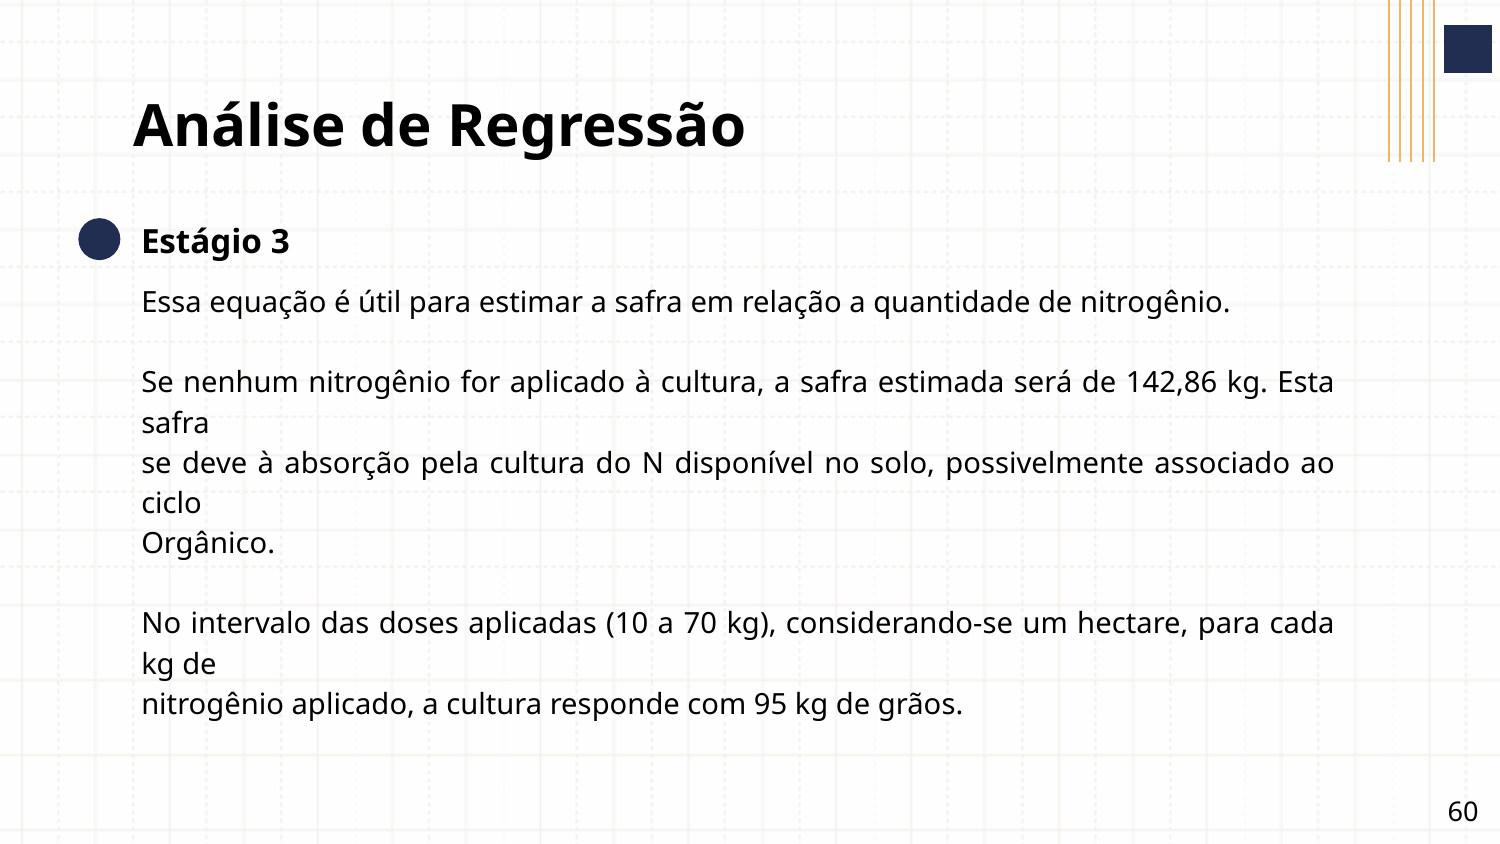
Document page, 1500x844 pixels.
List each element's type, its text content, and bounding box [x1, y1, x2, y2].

text_box Estágio 3 [126, 201, 604, 263]
title Análise de Regressão [118, 72, 1382, 167]
slide_number ‹#› [1403, 779, 1494, 844]
text_box [78, 218, 121, 261]
text_box Essa equação é útil para estimar a safra em relação a quantidade de nitrogênio. Se nenhum nitrogênio for aplicado à cultura, a safra estimada será de 142,86 kg. Esta safra se deve à absorção pela cultura do N disponível no solo, possivelmente associado ao ciclo Orgânico. No intervalo das doses aplicadas (10 a 70 kg), considerando-se um hectare, para cada kg de nitrogênio aplicado, a cultura responde com 95 kg de grãos. [126, 263, 1352, 358]
